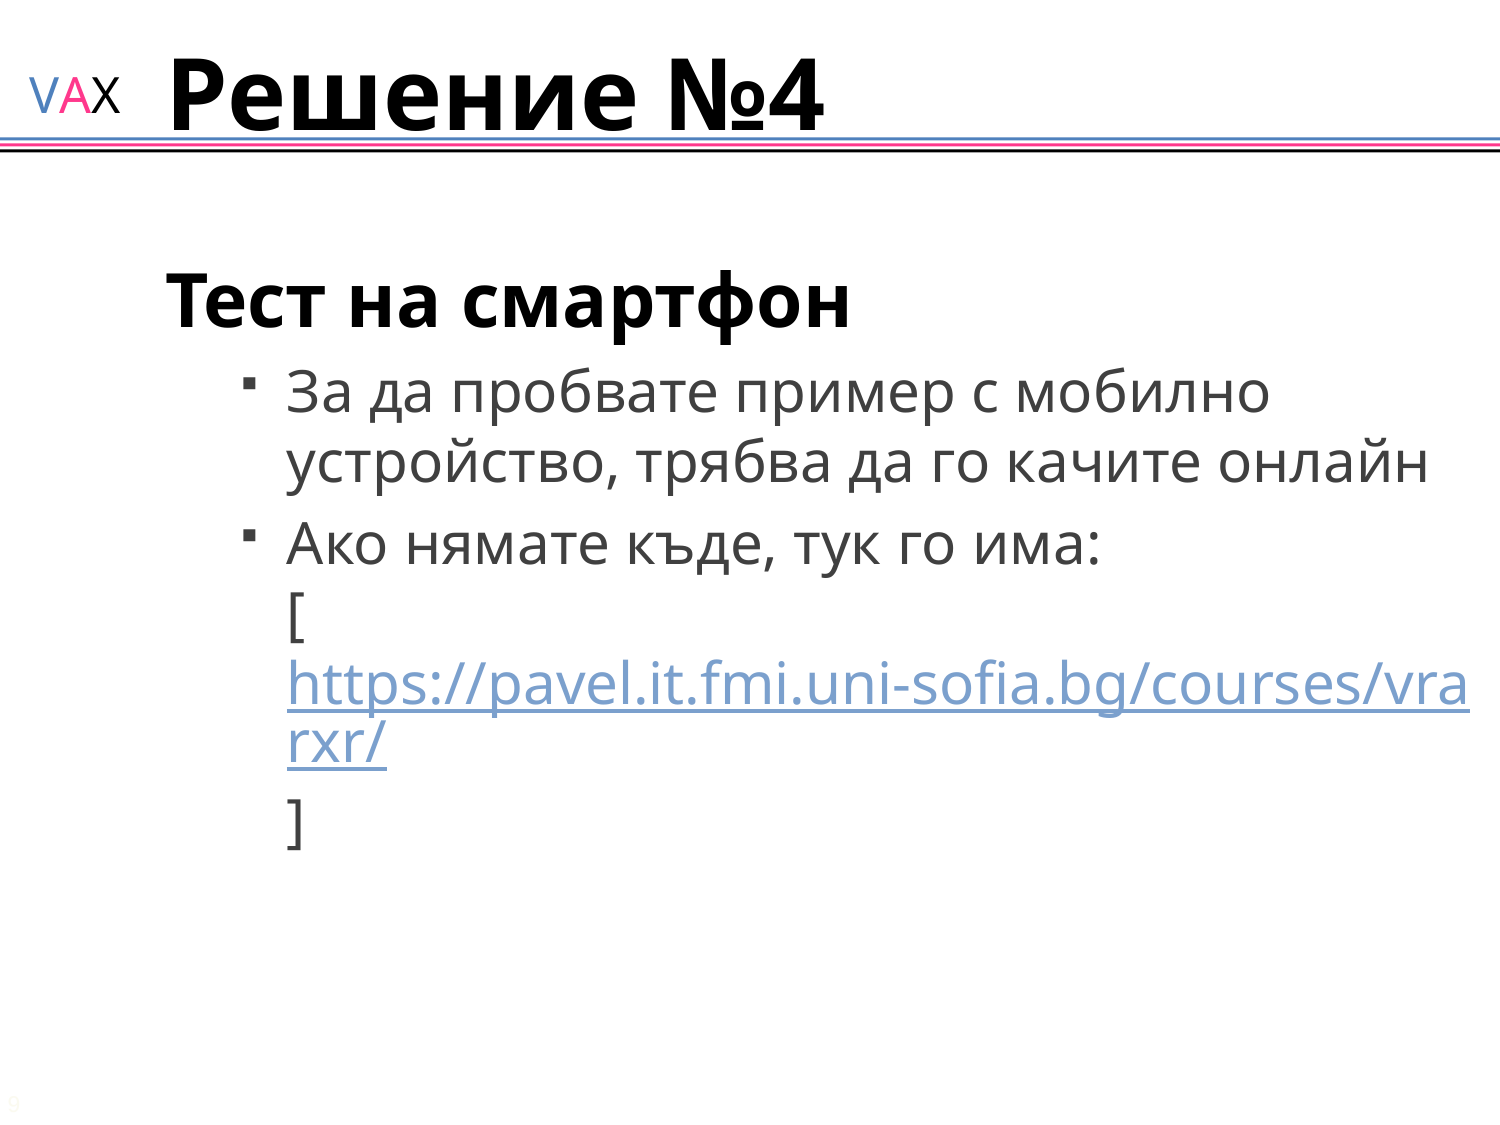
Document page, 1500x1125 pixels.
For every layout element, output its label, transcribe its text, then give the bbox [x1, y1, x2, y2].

list Тест на смартфон За да пробвате пример с мобилно устройство, трябва да го качите онлайн Ако нямате къде, тук го има: [https://pavel.it.fmi.uni-sofia.bg/courses/vrarxr/] [150, 200, 1488, 1113]
title Решение №4 [0, 37, 1500, 144]
